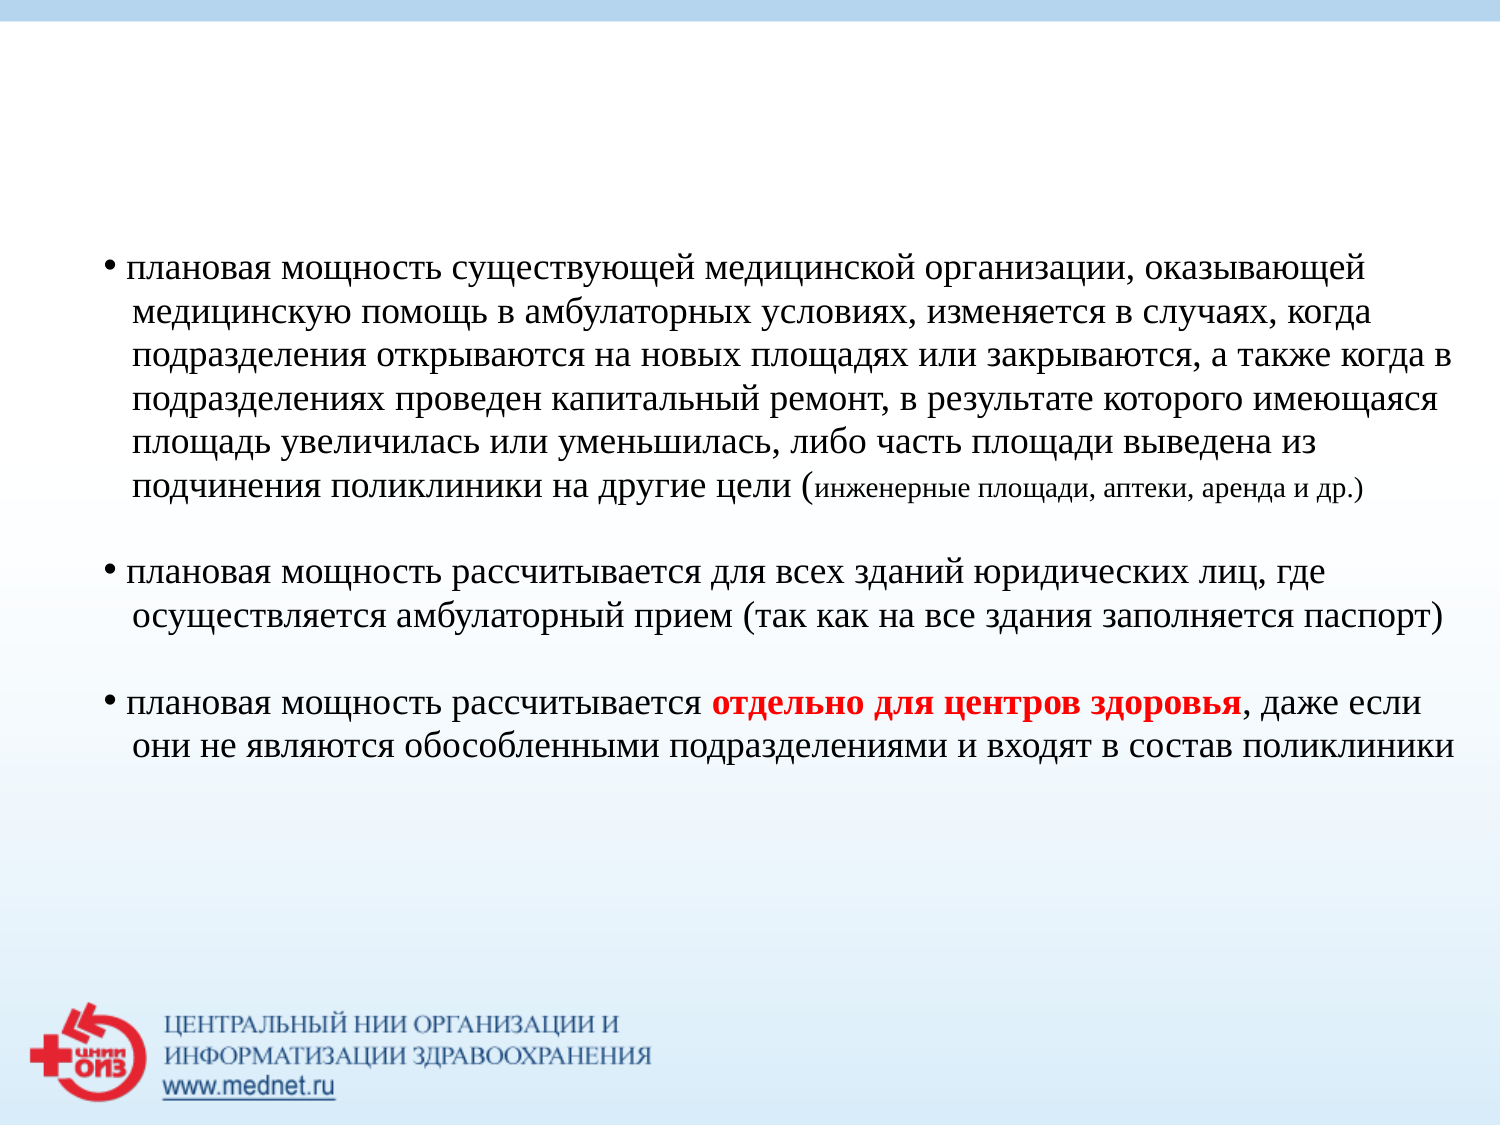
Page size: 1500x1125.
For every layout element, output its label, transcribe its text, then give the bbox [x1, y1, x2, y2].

picture [0, 0, 1500, 1125]
list плановая мощность существующей медицинской организации, оказывающей медицинскую помощь в амбулаторных условиях, изменяется в случаях, когда подразделения открываются на новых площадях или закрываются, а также когда в подразделениях проведен капитальный ремонт, в результате которого имеющаяся площадь увеличилась или уменьшилась, либо часть площади выведена из подчинения поликлиники на другие цели (инженерные площади, аптеки, аренда и др.) плановая мощность рассчитывается для всех зданий юридических лиц, где осуществляется амбулаторный прием (так как на все здания заполняется паспорт) плановая мощность рассчитывается отдельно для центров здоровья, даже если они не являются обособленными подразделениями и входят в состав поликлиники [88, 243, 1500, 1025]
